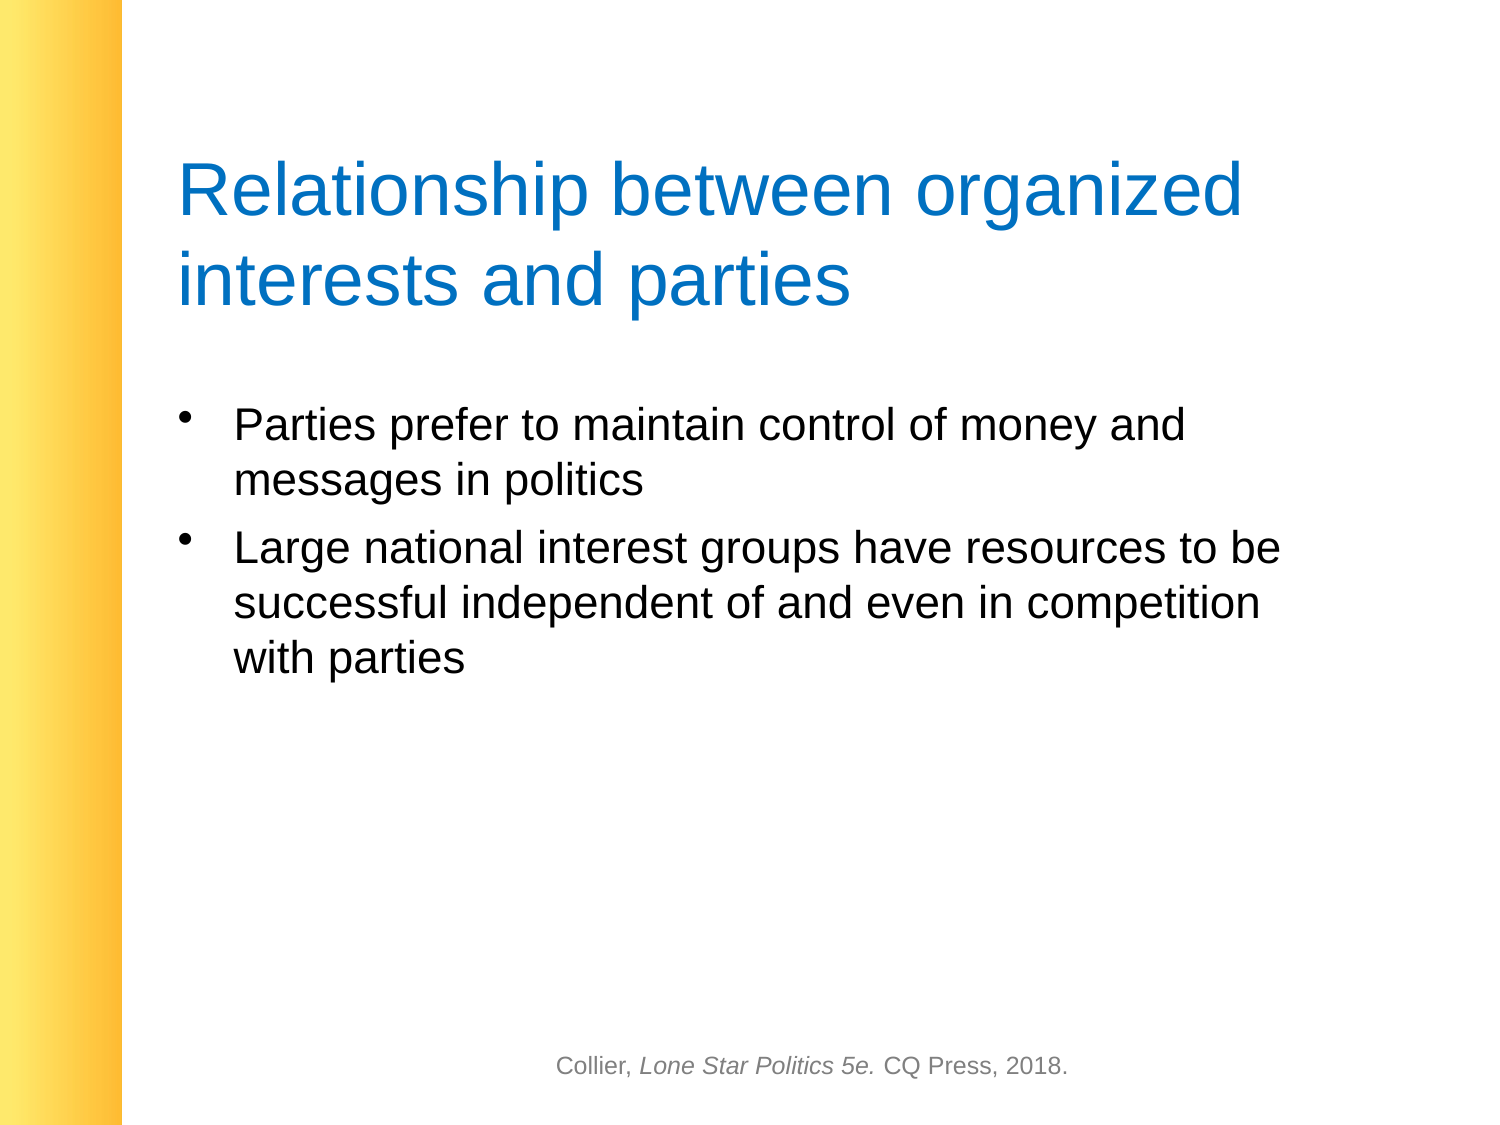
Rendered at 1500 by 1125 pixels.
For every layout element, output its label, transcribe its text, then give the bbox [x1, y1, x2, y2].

title Relationship between organized interests and parties [162, 132, 1288, 321]
picture [0, 0, 1500, 1125]
list Parties prefer to maintain control of money and messages in politics Large national interest groups have resources to be successful independent of and even in competition with parties [162, 387, 1338, 925]
text_box [987, 124, 1018, 231]
text_box Collier, Lone Star Politics 5e. CQ Press, 2018. [525, 1042, 1100, 1087]
